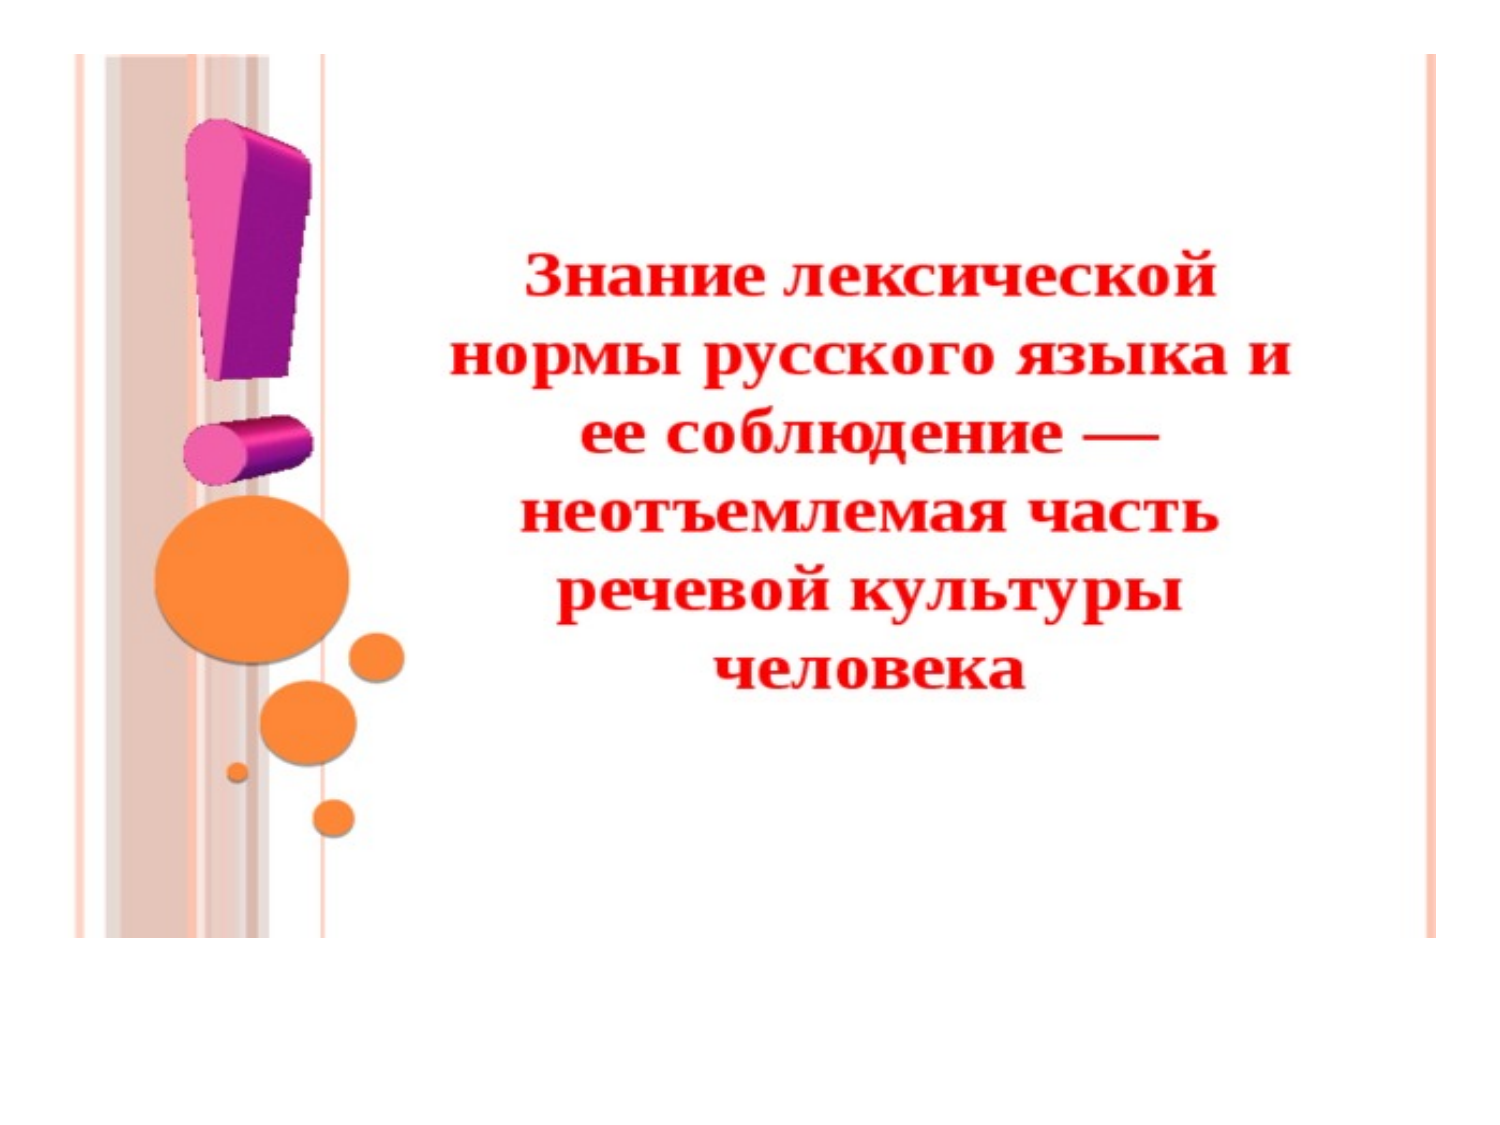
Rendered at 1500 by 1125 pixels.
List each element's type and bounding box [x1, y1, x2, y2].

picture [64, 54, 1436, 938]
